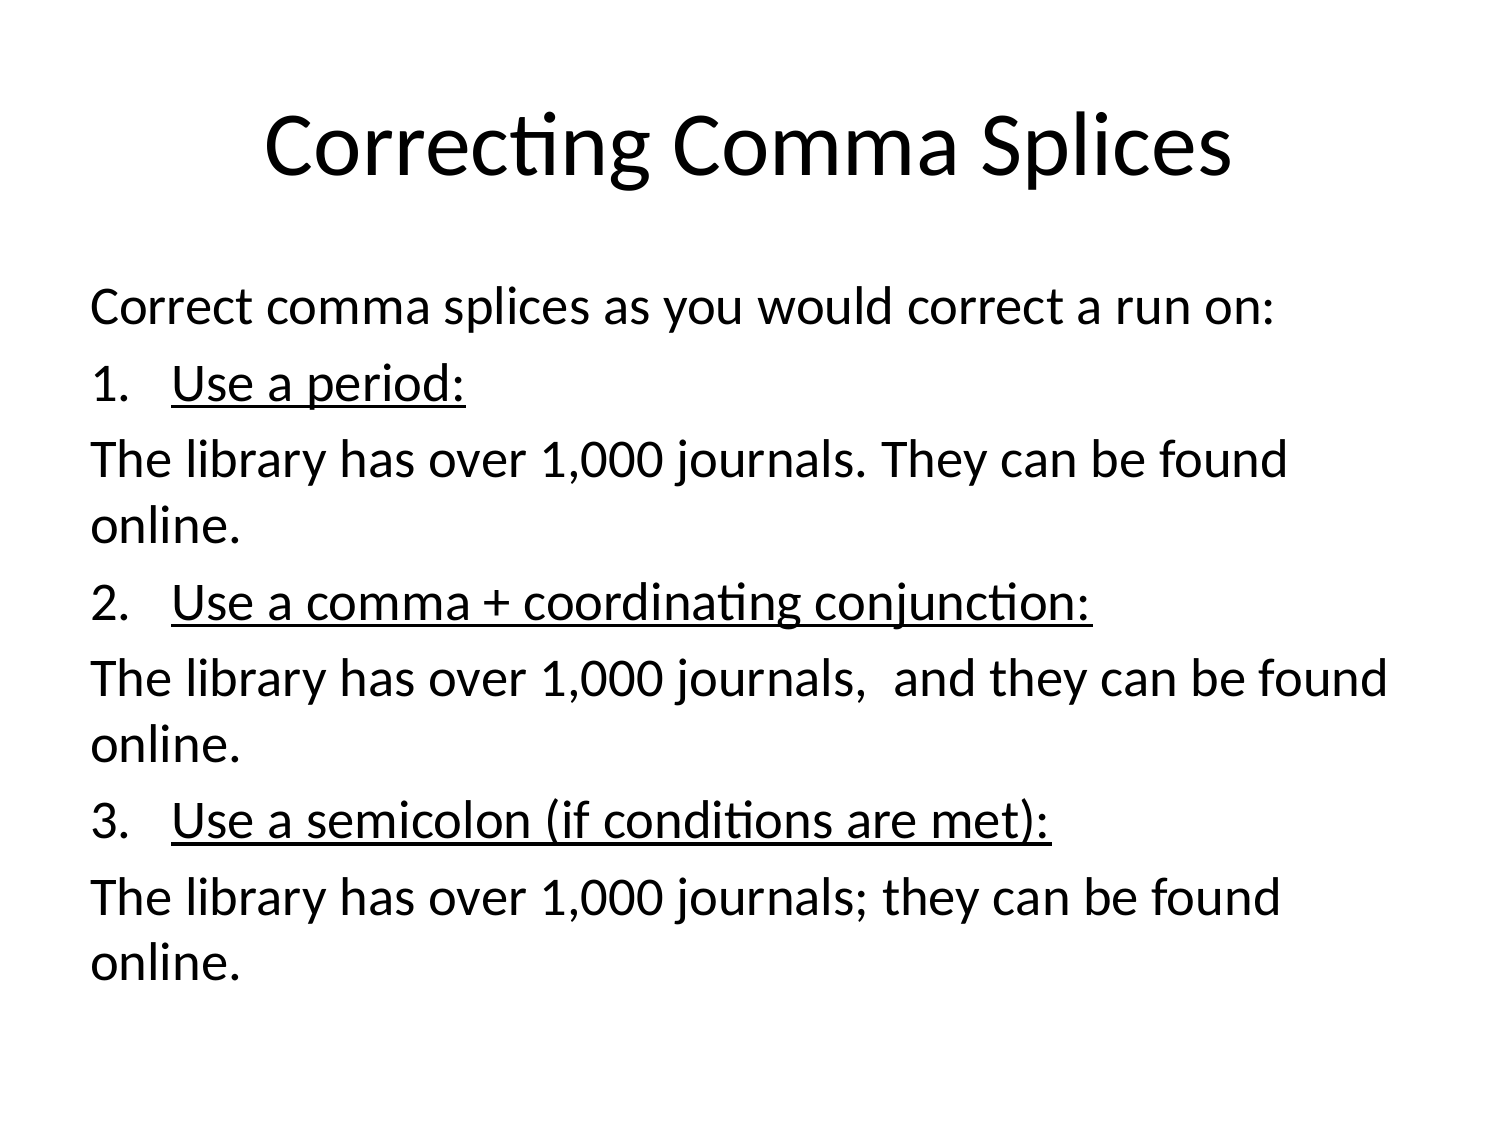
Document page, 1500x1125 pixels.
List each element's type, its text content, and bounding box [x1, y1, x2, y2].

list Correct comma splices as you would correct a run on: Use a period: The library has over 1,000 journals. They can be found online. Use a comma + coordinating conjunction: The library has over 1,000 journals, and they can be found online. Use a semicolon (if conditions are met): The library has over 1,000 journals; they can be found online. [75, 262, 1425, 1005]
title Correcting Comma Splices [75, 45, 1425, 233]
